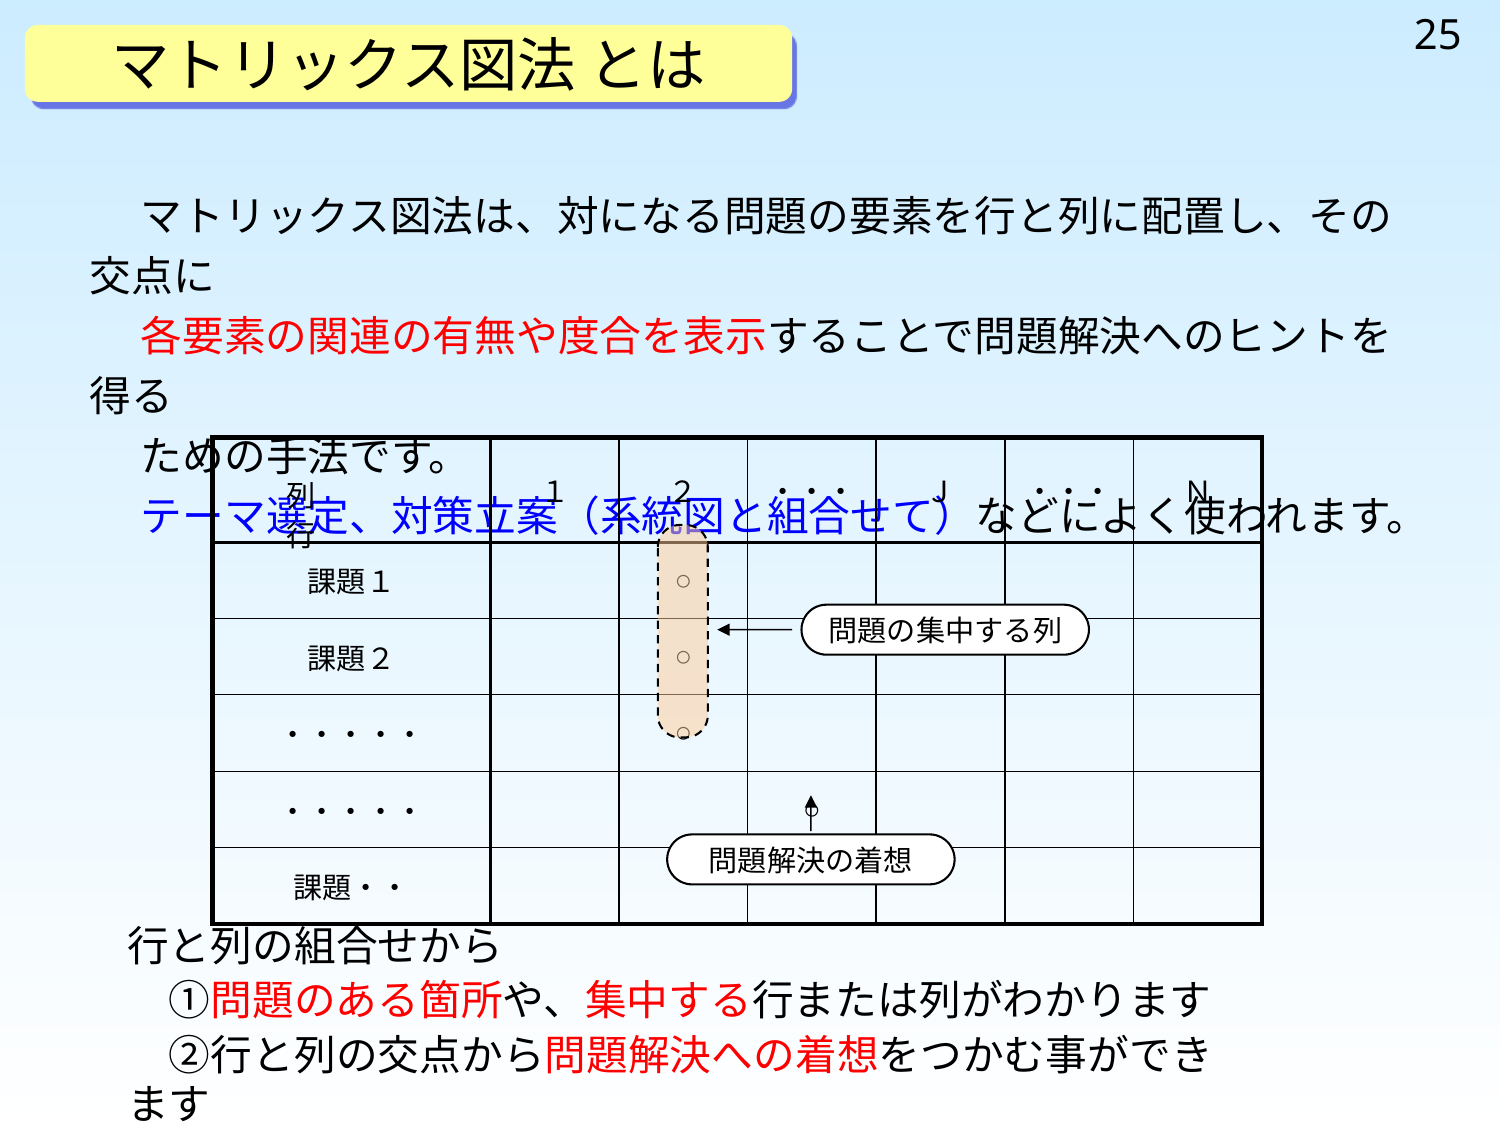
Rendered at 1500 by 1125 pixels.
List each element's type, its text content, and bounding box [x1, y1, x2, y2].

table_cell [748, 619, 875, 694]
table_cell 課題・・ [215, 848, 489, 912]
text_box 問題の集中する列 [801, 604, 1089, 655]
table_header ・・・ [1006, 440, 1133, 541]
table_header ・・・ [748, 440, 875, 541]
table_cell [1134, 619, 1260, 694]
table_cell ○ [748, 772, 875, 834]
text_box マトリックス図法 とは [24, 24, 793, 102]
table_cell [748, 544, 875, 618]
table_cell [492, 695, 618, 771]
table_cell [1134, 772, 1260, 847]
table_header Ｊ [877, 440, 1004, 541]
table_cell [877, 848, 1004, 912]
table_cell ○ [620, 695, 747, 771]
text_box 問題解決の着想 [667, 834, 955, 885]
table_header ２ [620, 440, 747, 541]
table_cell [748, 695, 875, 771]
table_cell 課題１ [215, 544, 489, 618]
table_cell ○ [708, 619, 747, 694]
table_cell [1134, 695, 1260, 771]
table_cell ・・・・・ [215, 772, 489, 847]
text_box [804, 795, 818, 832]
table_cell [748, 885, 875, 912]
table_cell [877, 695, 1004, 771]
table_cell [877, 655, 1004, 694]
table_cell ・・・・・ [215, 695, 489, 771]
table_cell [1006, 544, 1133, 618]
table_cell [620, 848, 747, 912]
table_cell [1006, 848, 1133, 912]
text_box [657, 524, 708, 738]
table_cell [1006, 772, 1133, 847]
text_box 行と列の組合せから ①問題のある箇所や、集中する行または列がわかります ②行と列の交点から問題解決への着想をつかむ事ができます [112, 912, 1250, 1125]
table_cell [1006, 619, 1133, 694]
table_cell [492, 772, 618, 847]
text_box マトリックス図法は、対になる問題の要素を行と列に配置し、その交点に 各要素の関連の有無や度合を表示することで問題解決へのヒントを得る ための手法です。 テーマ選定、対策立案（系統図と組合せて）などによく使われます。 [74, 172, 1425, 421]
text_box [717, 623, 793, 636]
table_cell 課題２ [215, 619, 489, 694]
table_cell [1134, 544, 1260, 618]
table_header 列 行 [215, 440, 489, 541]
table_cell [620, 772, 747, 847]
table_cell [1006, 695, 1133, 771]
table_cell ○ [620, 619, 657, 694]
text_box 25 [1376, 0, 1500, 65]
table_cell [1134, 848, 1260, 922]
table_cell ○ [620, 544, 657, 618]
table_cell [492, 848, 618, 912]
table_header １ [492, 440, 618, 541]
table_cell [492, 619, 618, 694]
table_cell [877, 772, 1004, 847]
table_header Ｎ [1134, 440, 1260, 541]
table_cell [877, 544, 1004, 604]
table_cell ○ [708, 544, 747, 618]
table_cell [492, 544, 618, 618]
